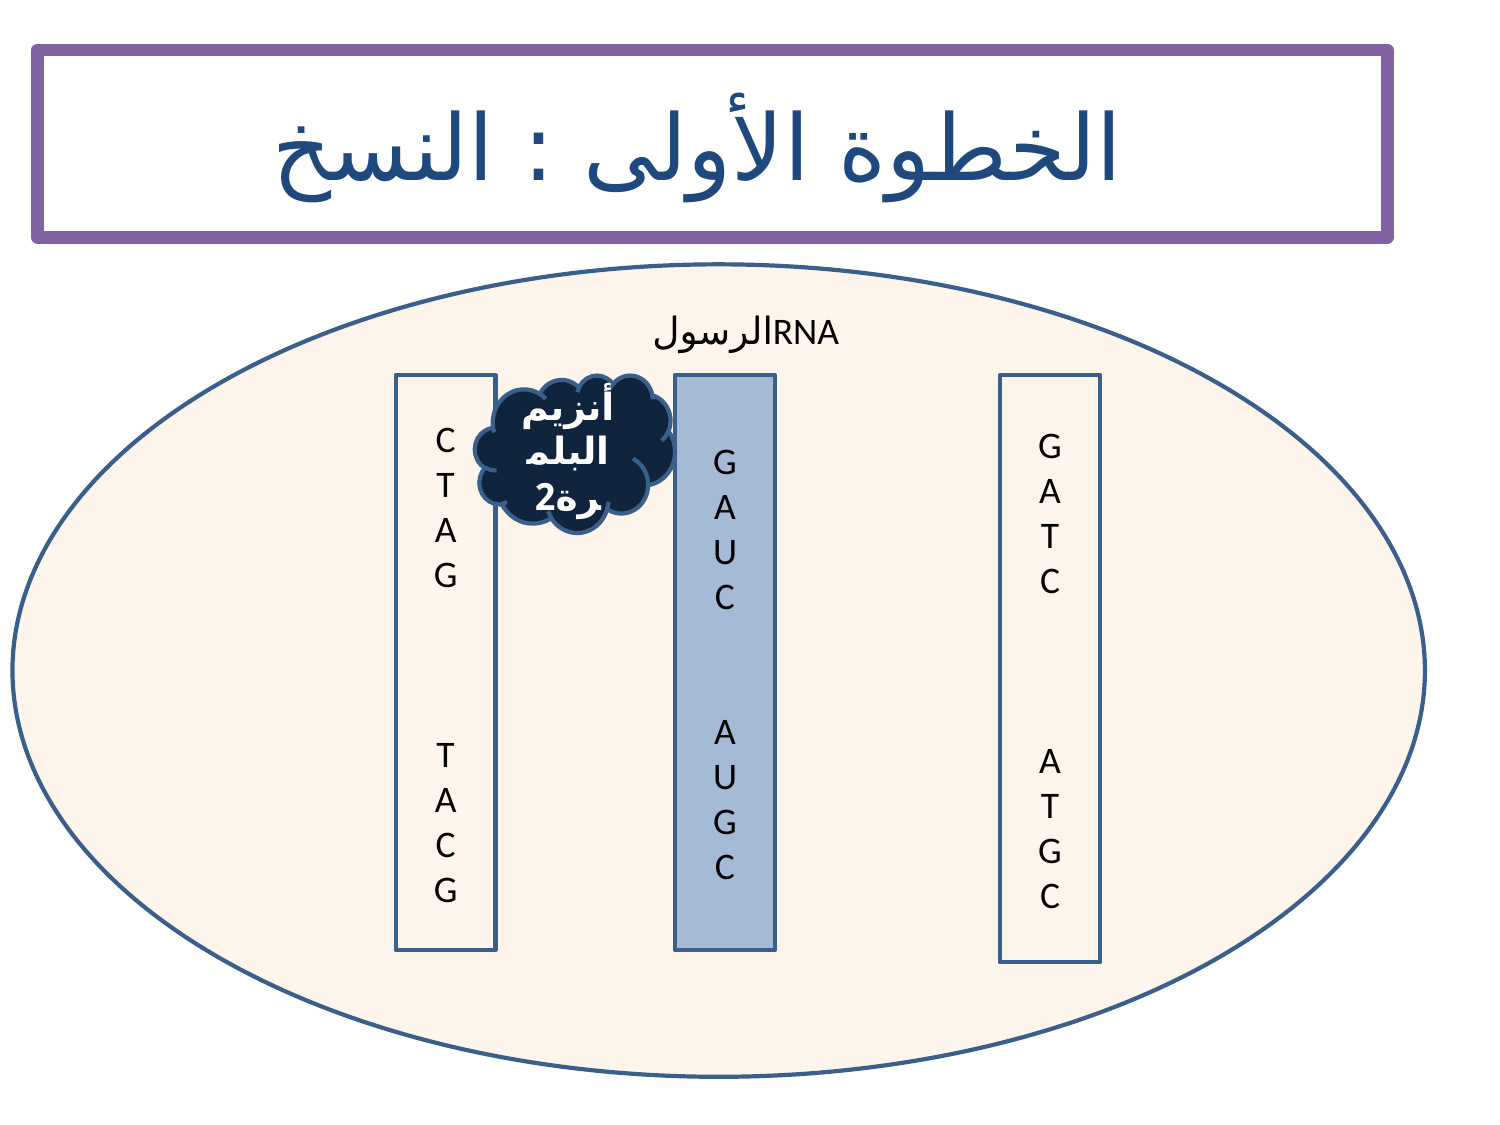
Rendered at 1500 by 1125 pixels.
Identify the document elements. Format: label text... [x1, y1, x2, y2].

title الخطوة الأولى : النسخ [37, 50, 1388, 238]
text_box G A T C A T G C [998, 373, 1102, 964]
text_box C T A G T A C G [394, 373, 498, 952]
text_box [10, 262, 1428, 1079]
text_box الرسولRNA [637, 299, 863, 360]
text_box أنزيم البلمرة2 [472, 373, 673, 536]
text_box G A U C A U G C [673, 373, 777, 952]
